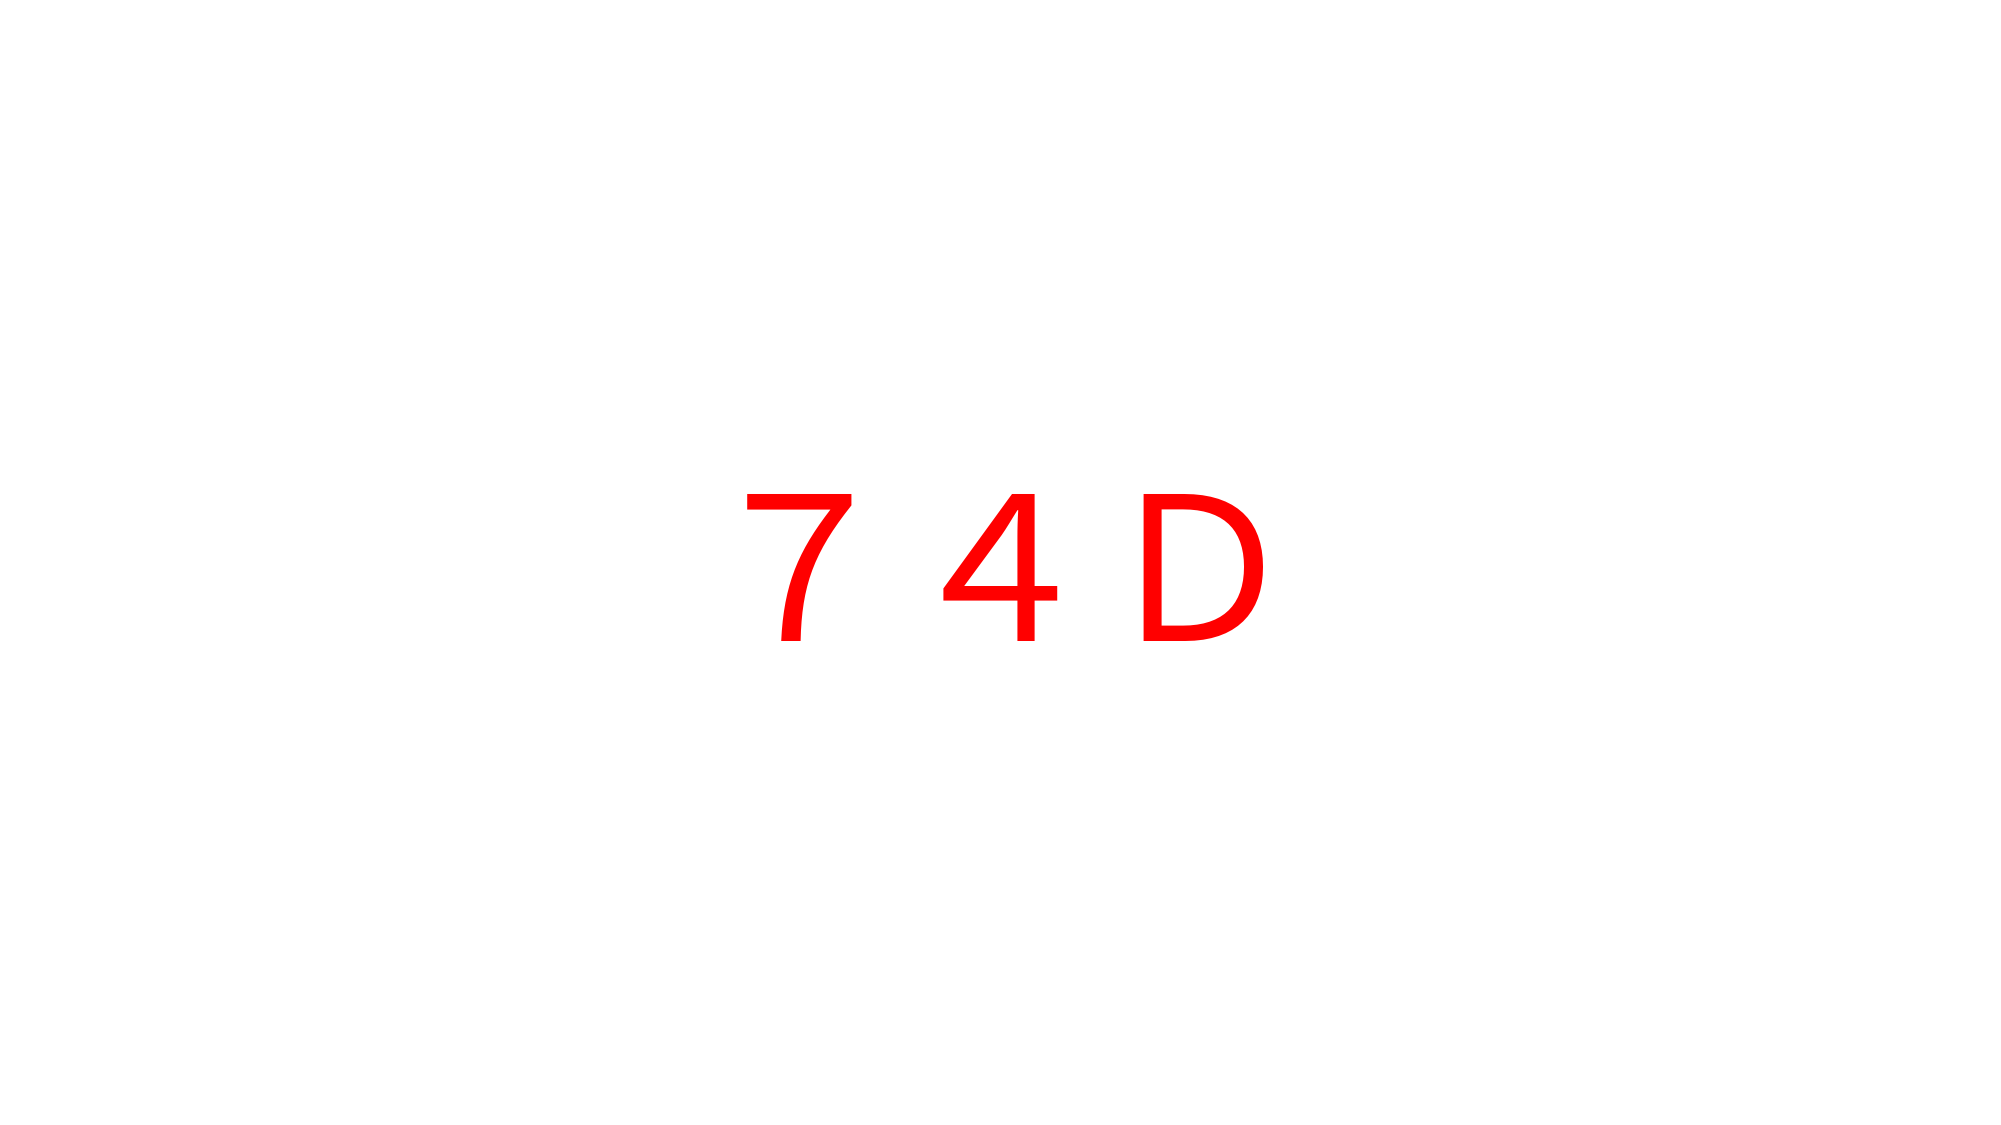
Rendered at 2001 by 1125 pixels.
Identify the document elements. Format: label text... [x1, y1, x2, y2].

text_box ７４Ｄ [685, 433, 1315, 689]
